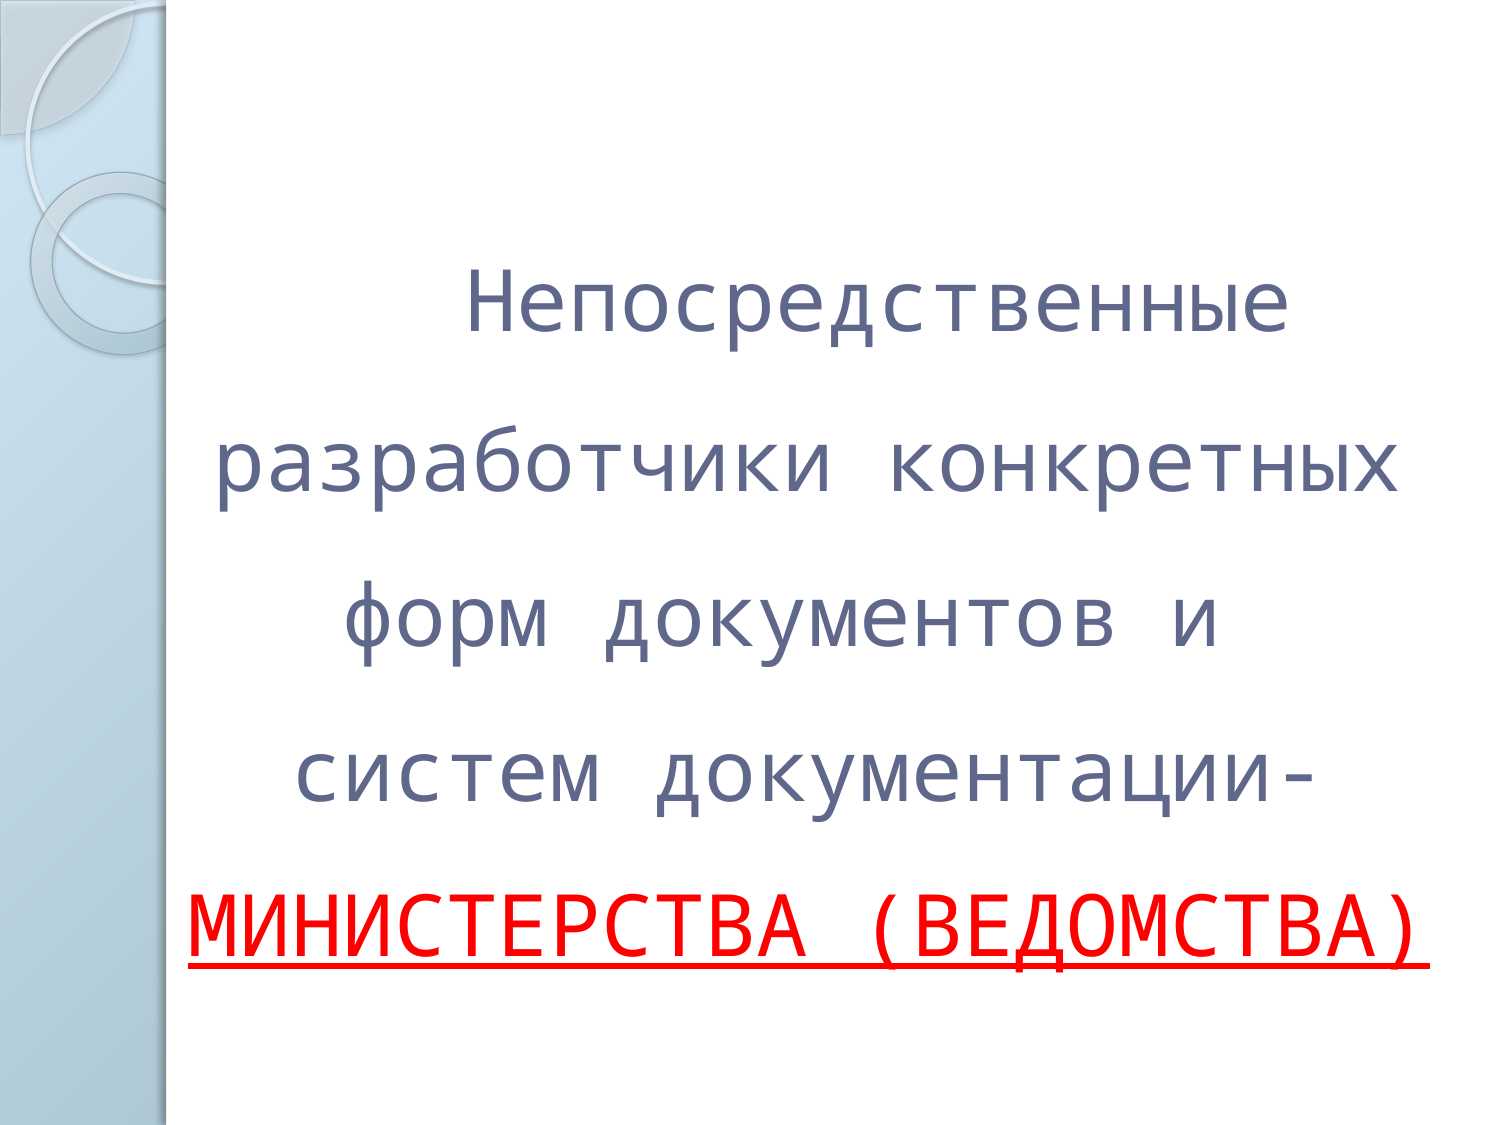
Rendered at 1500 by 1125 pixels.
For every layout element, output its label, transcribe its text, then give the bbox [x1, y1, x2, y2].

title Непосредственные разработчики конкретных форм документов и систем документации- МИНИСТЕРСТВА (ВЕДОМСТВА) [152, 105, 1465, 1032]
